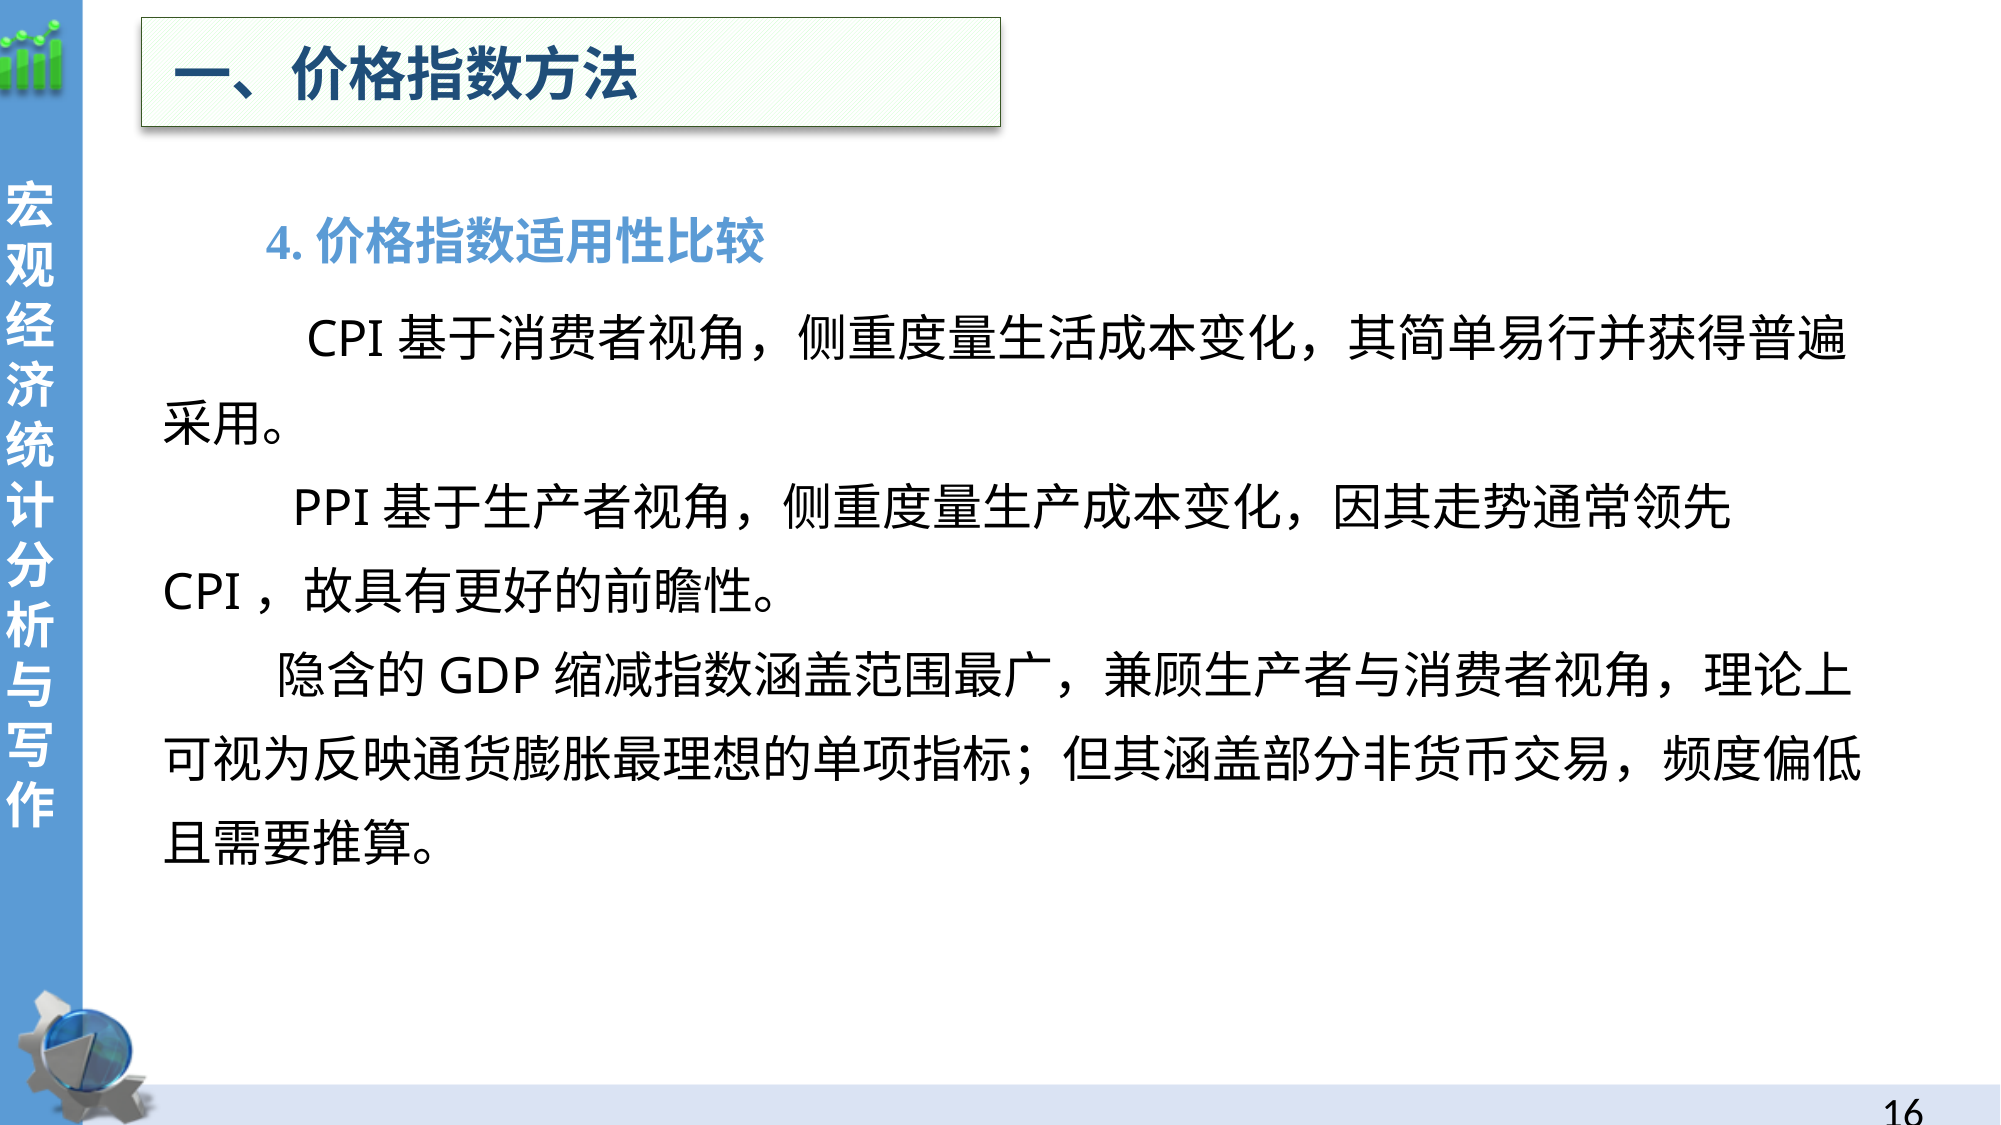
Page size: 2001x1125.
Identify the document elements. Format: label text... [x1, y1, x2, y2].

text_box [1786, 1085, 1940, 1125]
text_box 4.价格指数适用性比较 CPI基于消费者视角，侧重度量生活成本变化，其简单易行并获得普遍采用。 PPI基于生产者视角，侧重度量生产成本变化，因其走势通常领先CPI，故具有更好的前瞻性。 隐含的GDP缩减指数涵盖范围最广，兼顾生产者与消费者视角，理论上可视为反映通货膨胀最理想的单项指标；但其涵盖部分非货币交易，频度偏低且需要推算。 [148, 183, 1890, 1053]
picture [0, 0, 2001, 1125]
text_box 一、价格指数方法 [141, 17, 1000, 127]
